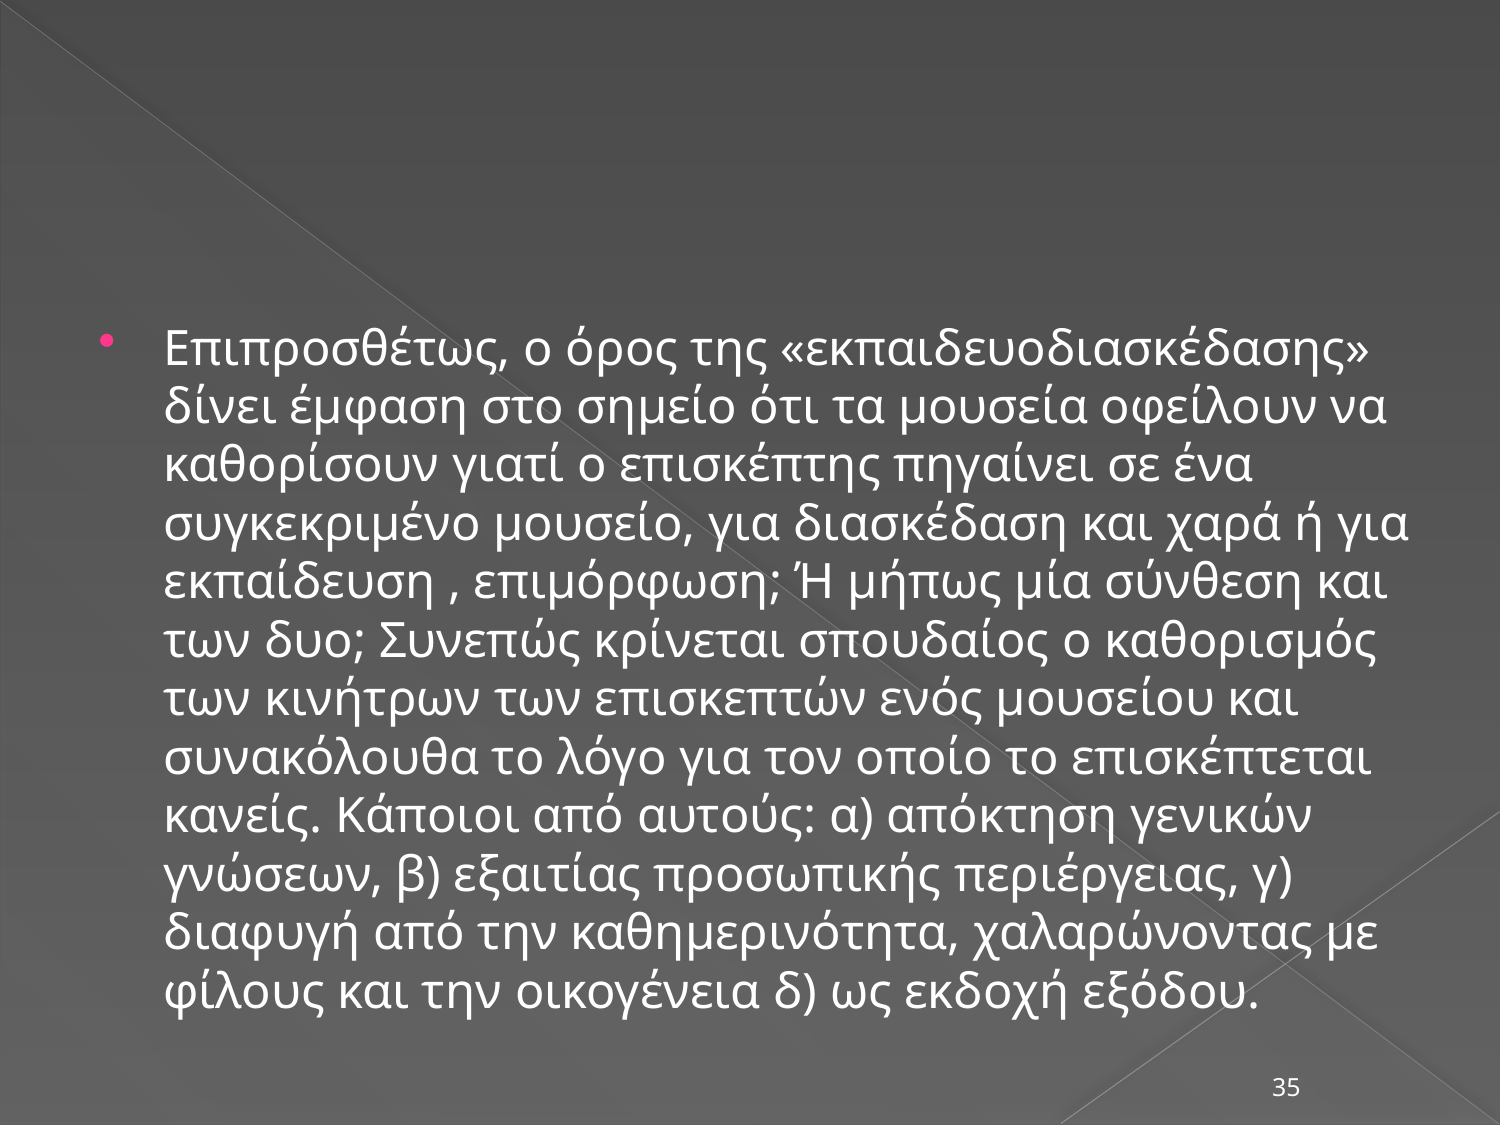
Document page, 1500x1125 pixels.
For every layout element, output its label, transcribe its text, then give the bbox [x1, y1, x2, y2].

slide_number 35 [1245, 1063, 1328, 1113]
list Επιπροσθέτως, ο όρος της «εκπαιδευοδιασκέδασης» δίνει έμφαση στο σημείο ότι τα μουσεία οφείλουν να καθορίσουν γιατί ο επισκέπτης πηγαίνει σε ένα συγκεκριμένο μουσείο, για διασκέδαση και χαρά ή για εκπαίδευση , επιμόρφωση; Ή μήπως μία σύνθεση και των δυο; Συνεπώς κρίνεται σπουδαίος ο καθορισμός των κινήτρων των επισκεπτών ενός μουσείου και συνακόλουθα το λόγο για τον οποίο το επισκέπτεται κανείς. Κάποιοι από αυτούς: α) απόκτηση γενικών γνώσεων, β) εξαιτίας προσωπικής περιέργειας, γ) διαφυγή από την καθημερινότητα, χαλαρώνοντας με φίλους και την οικογένεια δ) ως εκδοχή εξόδου. [75, 308, 1425, 1059]
